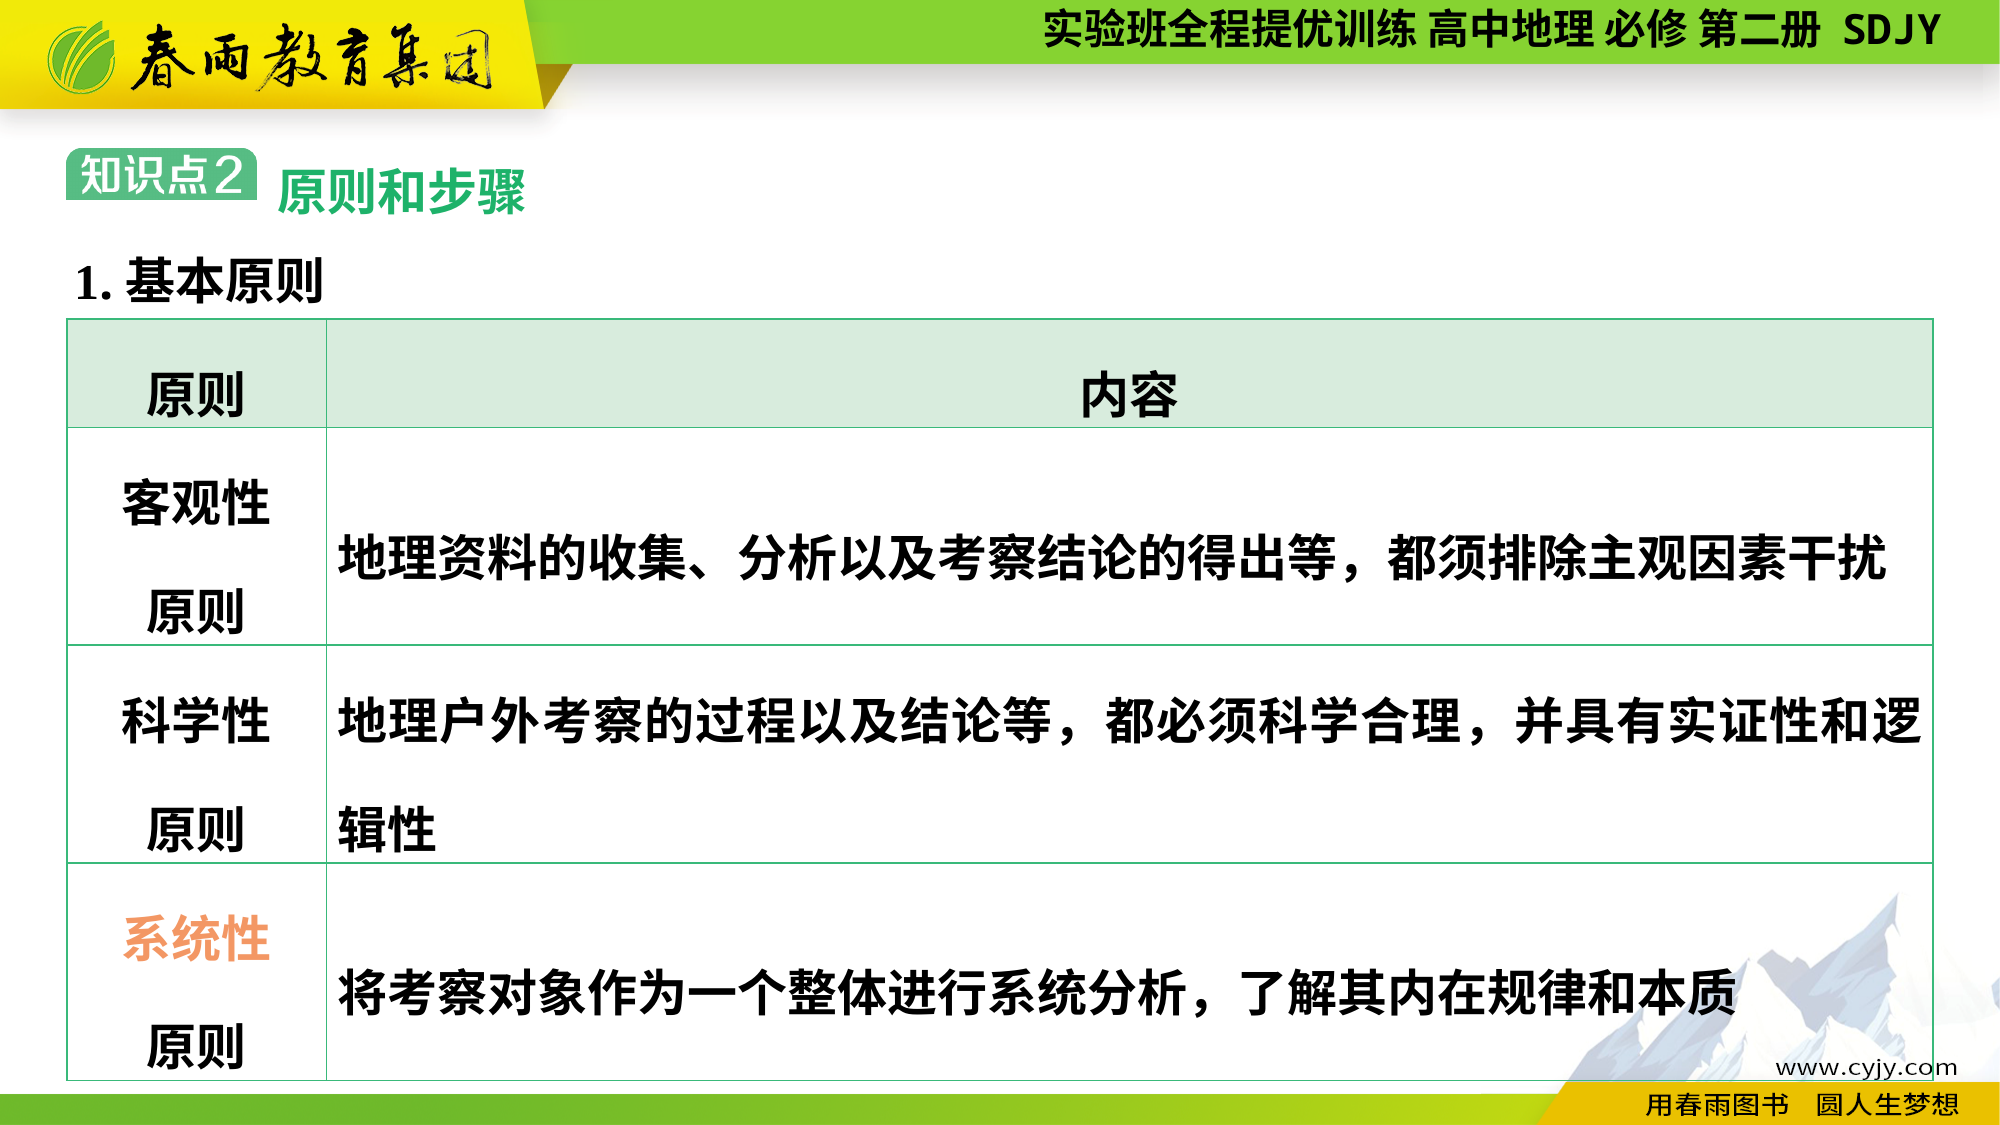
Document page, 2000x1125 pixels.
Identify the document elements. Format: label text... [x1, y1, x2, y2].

list 原则和步骤 1.基本原则 [59, 122, 1944, 320]
table_cell 地理户外考察的过程以及结论等，都必须科学合理，并具有实证性和逻辑性 [327, 646, 1932, 862]
table_cell 将考察对象作为一个整体进行系统分析，了解其内在规律和本质 [327, 864, 1932, 1080]
table_cell 地理资料的收集、分析以及考察结论的得出等，都须排除主观因素干扰 [327, 428, 1932, 644]
picture [0, 0, 2000, 1125]
table_header 内容 [327, 320, 1932, 427]
table_cell 系统性 原则 [68, 864, 326, 1080]
table_header 原则 [68, 320, 326, 427]
table_cell 客观性 原则 [68, 428, 326, 644]
table_cell 科学性 原则 [68, 646, 326, 862]
